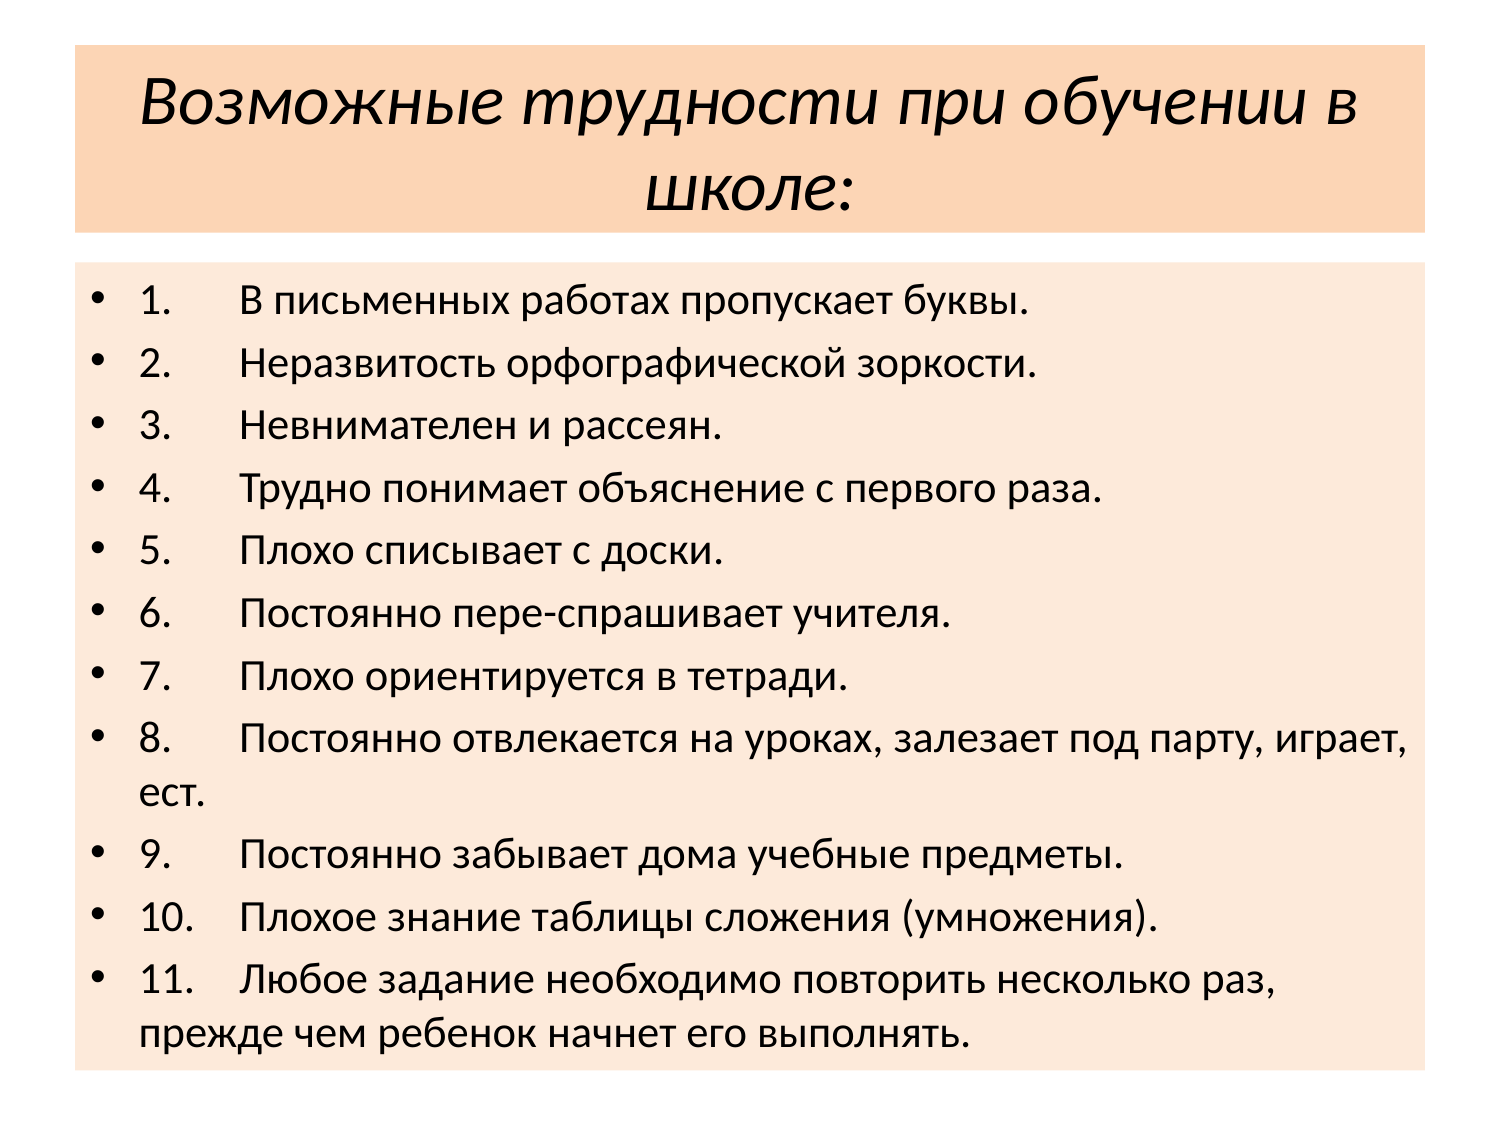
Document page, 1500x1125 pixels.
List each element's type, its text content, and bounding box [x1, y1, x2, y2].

list 1. В письменных работах пропускает буквы. 2. Неразвитость орфографической зоркости. 3. Невнимателен и рассеян. 4. Трудно понимает объяснение с первого раза. 5. Плохо списывает с доски. 6. Постоянно пере-спрашивает учителя. 7. Плохо ориентируется в тетради. 8. Постоянно отвлекается на уроках, залезает под парту, играет, ест. 9. Постоянно забывает дома учебные предметы. 10. Плохое знание таблицы сложения (умножения). 11. Любое задание необходимо повторить несколько раз, прежде чем ребенок начнет его выполнять. [75, 262, 1425, 1071]
title Возможные трудности при обучении в школе: [75, 45, 1425, 233]
